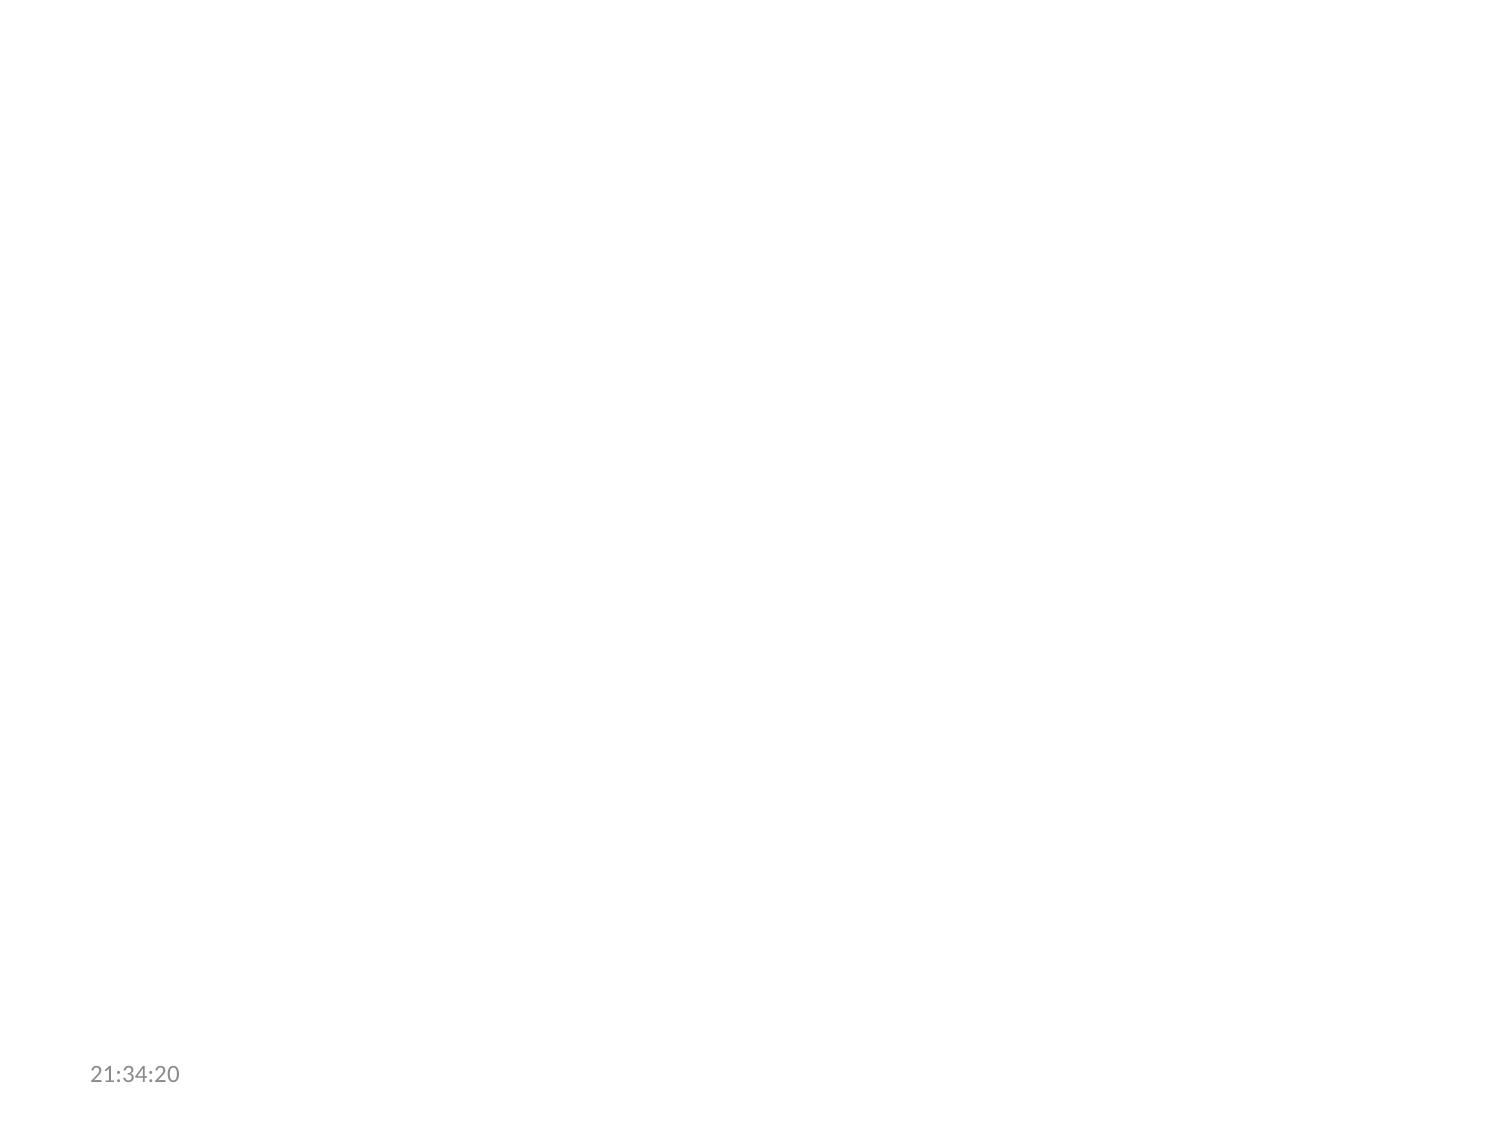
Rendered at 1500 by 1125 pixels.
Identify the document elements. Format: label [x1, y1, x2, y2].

slide_number [75, 1042, 425, 1103]
